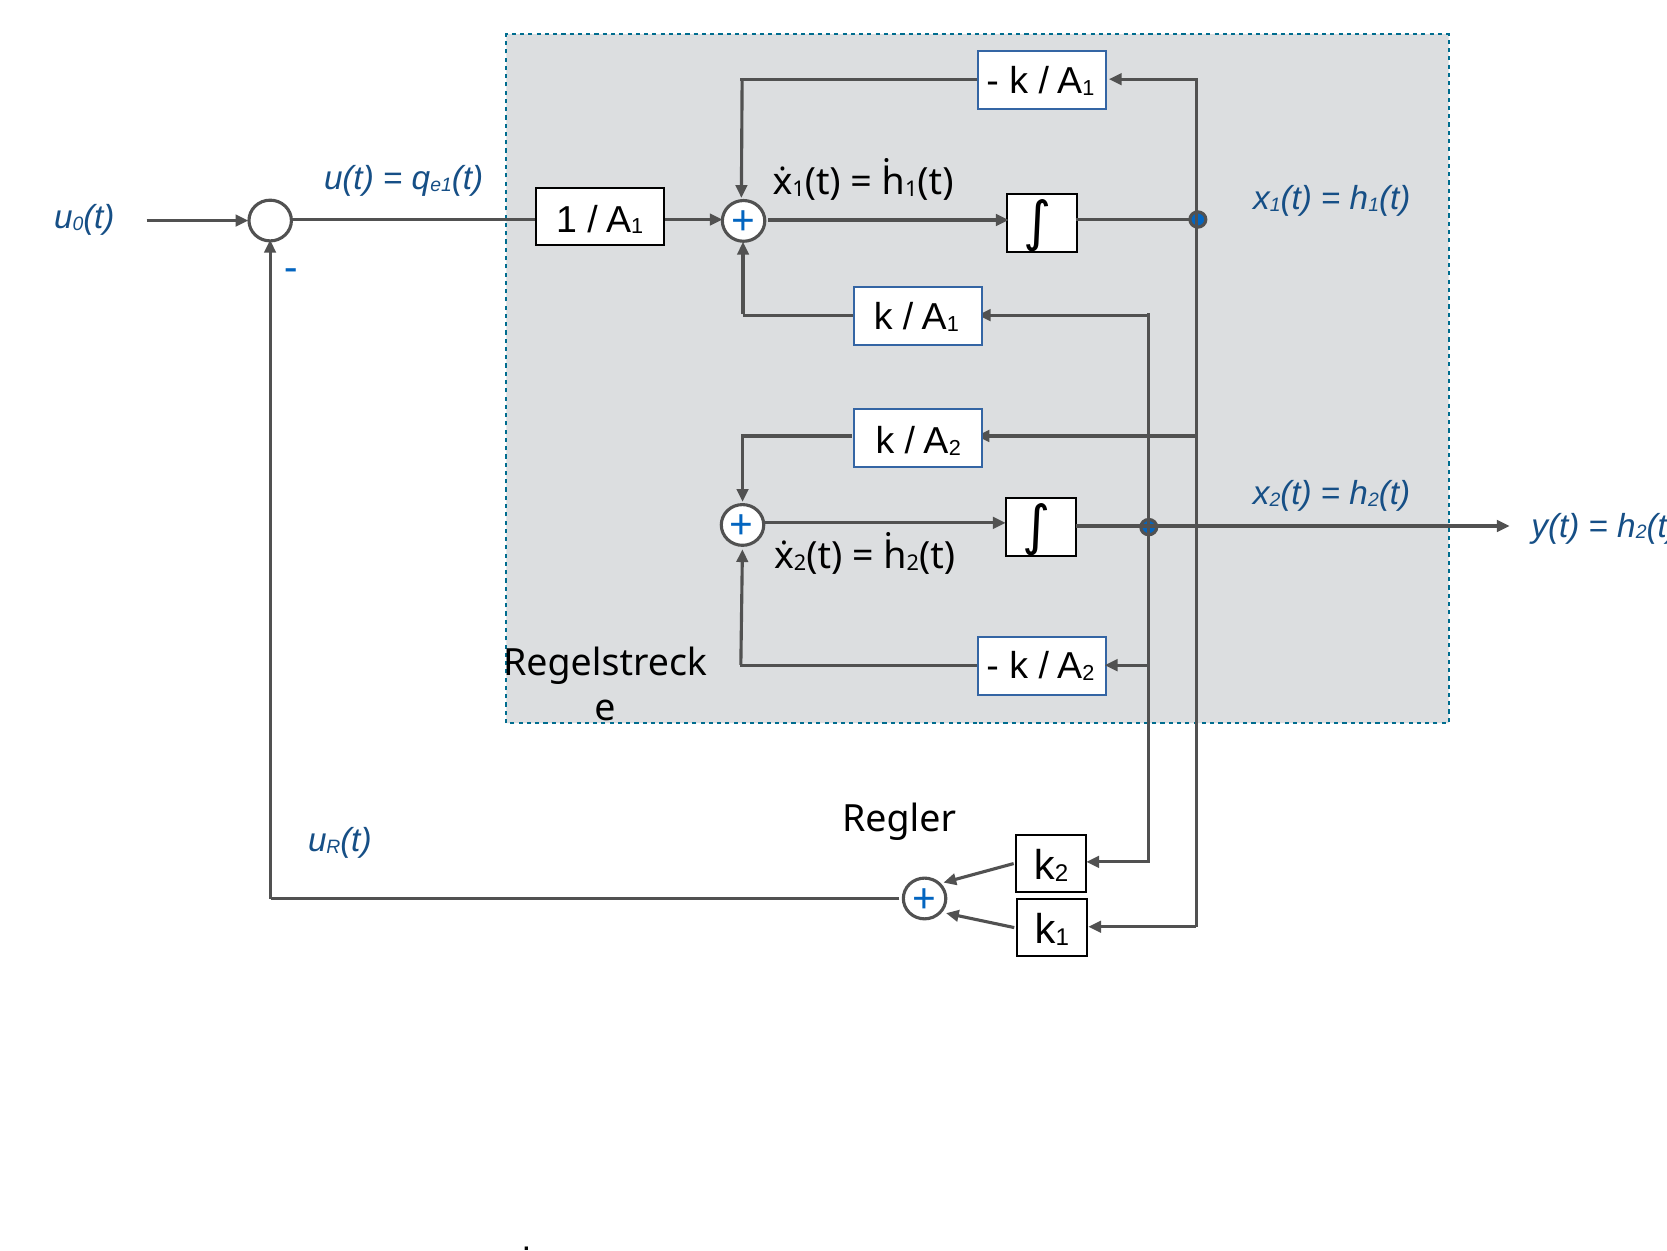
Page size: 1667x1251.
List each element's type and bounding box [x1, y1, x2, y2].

text_box [0, 34, 1667, 967]
